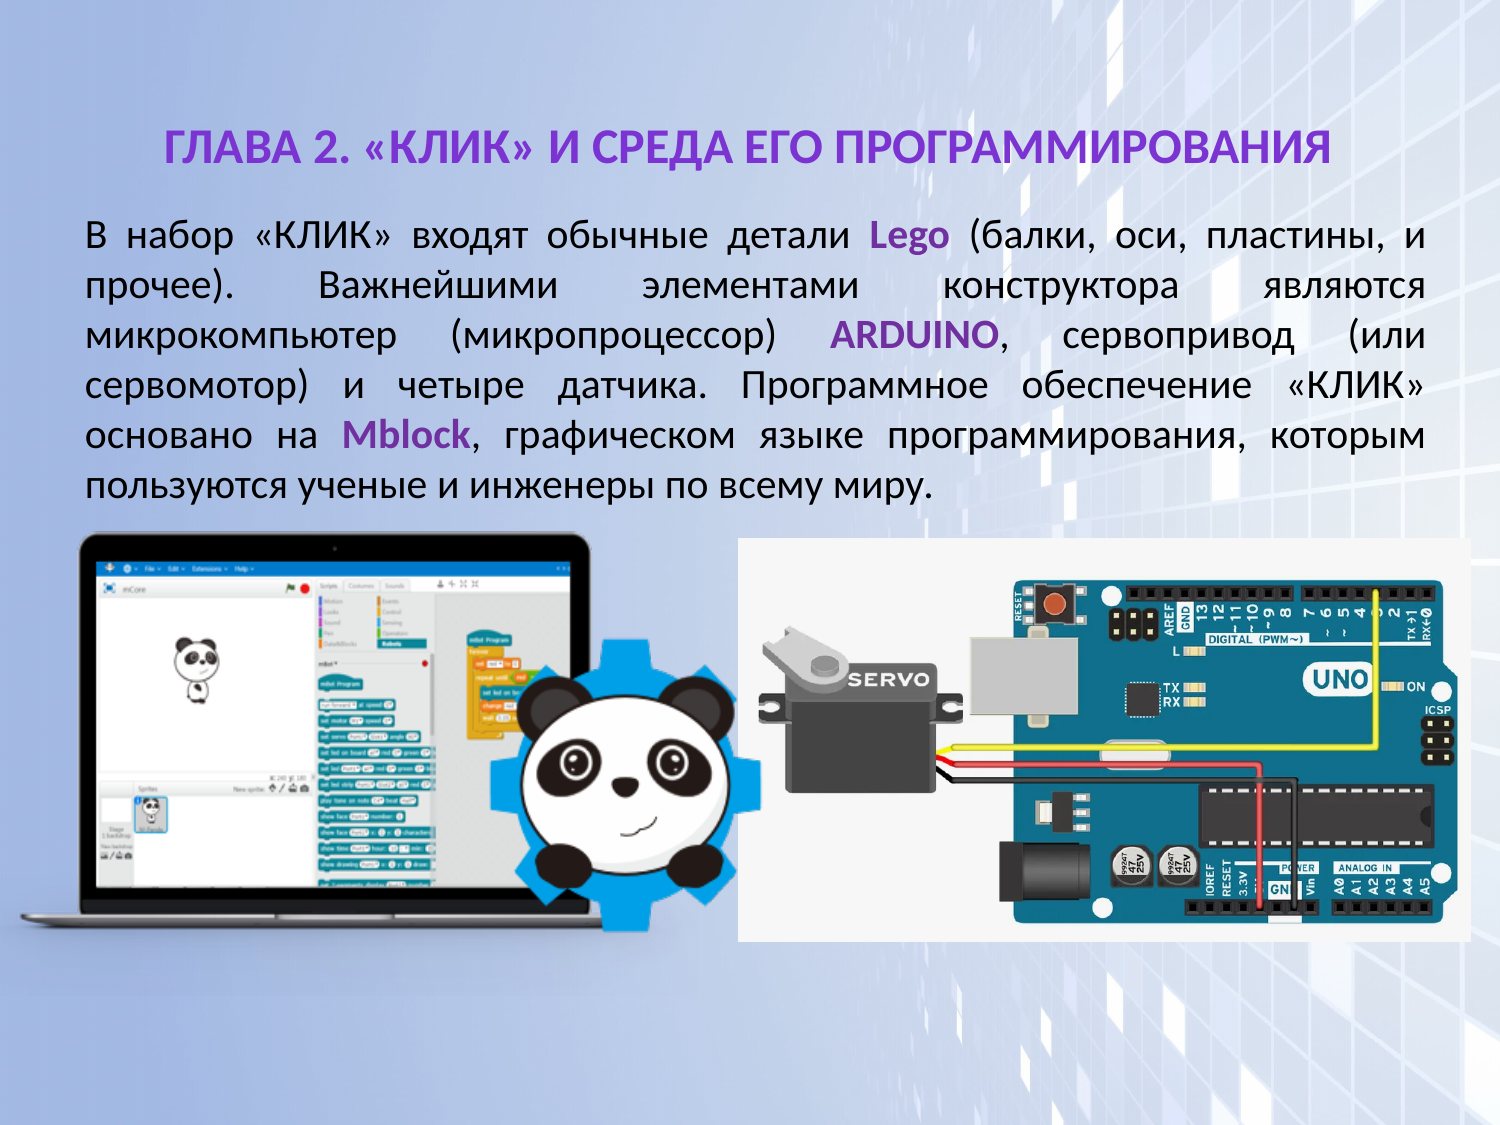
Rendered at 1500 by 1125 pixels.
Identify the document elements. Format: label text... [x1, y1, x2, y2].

text_box ГЛАВА 2. «КЛИК» И СРЕДА ЕГО ПРОГРАММИРОВАНИЯ [46, 105, 1477, 181]
picture [0, 0, 1500, 1125]
text_box В набор «КЛИК» входят обычные детали Lego (балки, оси, пластины, и прочее). Важнейшими элементами конструктора являются микрокомпьютер (микропроцессор) ARDUINO, сервопривод (или сервомотор) и четыре датчика. Программное обеспечение «КЛИК» основано на Mblock, графическом языке программирования, которым пользуются ученые и инженеры по всему миру. [70, 199, 1442, 514]
